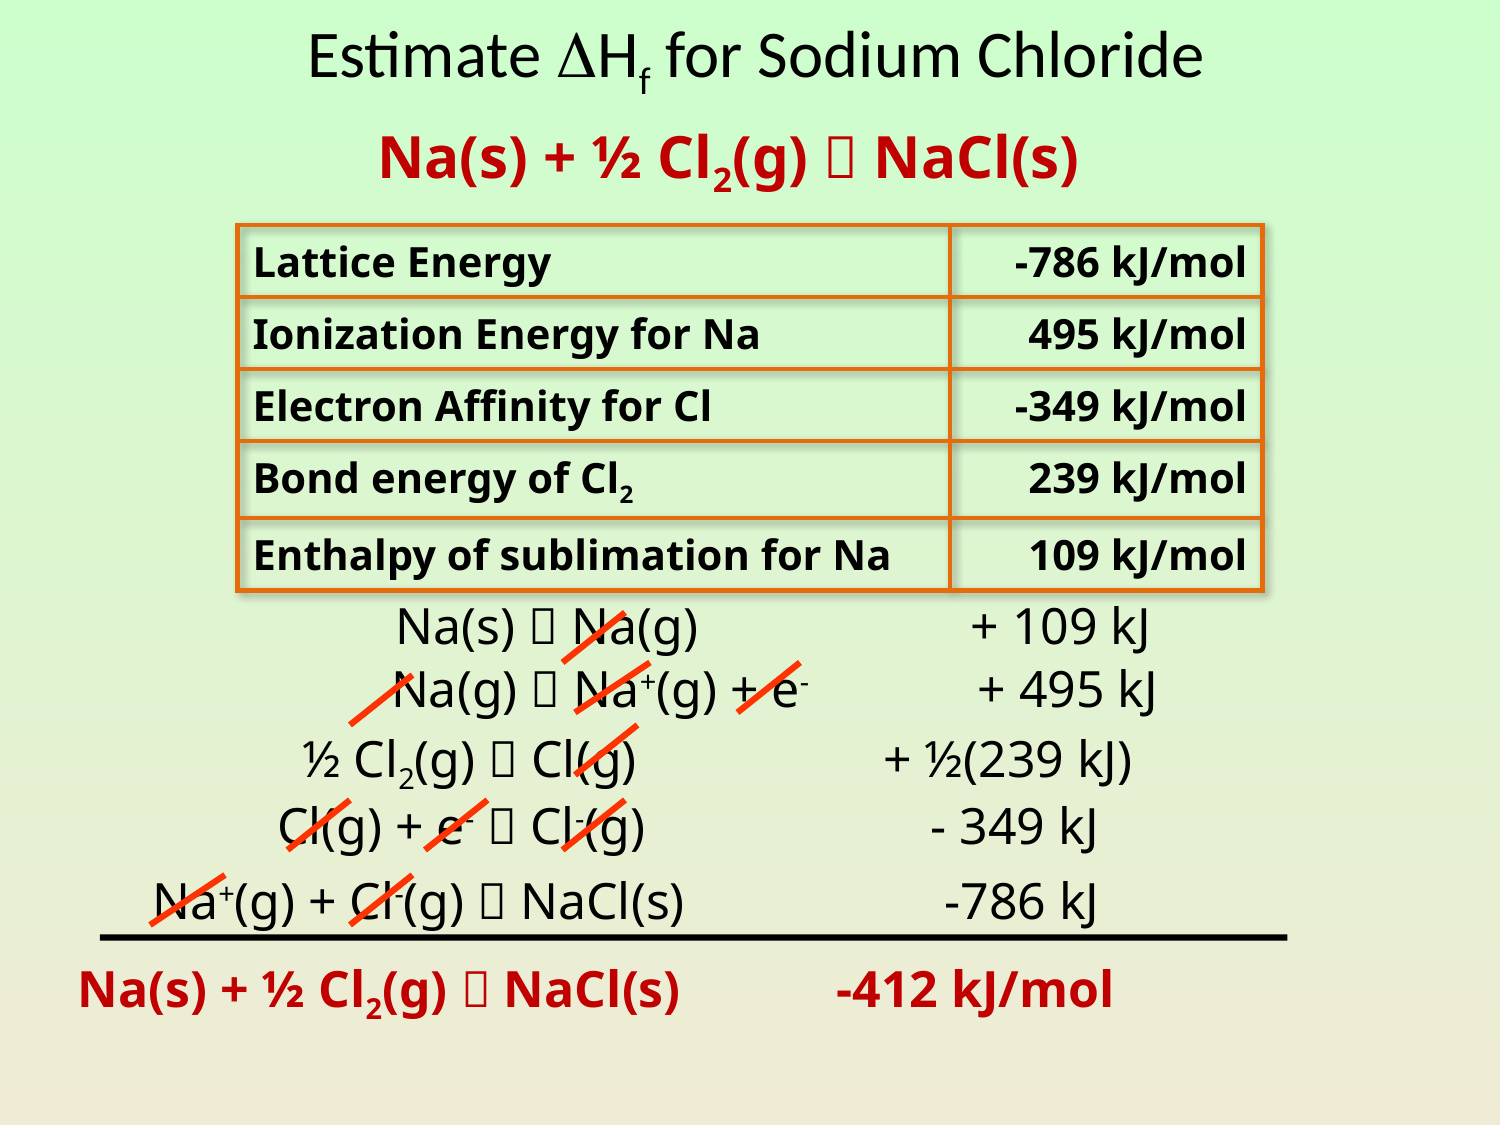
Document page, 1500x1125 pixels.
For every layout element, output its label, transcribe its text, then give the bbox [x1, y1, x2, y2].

text_box ½ Cl2(g)  Cl(g) + ½(239 kJ) [287, 720, 1236, 787]
table_cell Electron Affinity for Cl [240, 371, 948, 439]
table_cell Ionization Energy for Na [240, 299, 948, 367]
table_header -786 kJ/mol [952, 227, 1260, 295]
table_cell 109 kJ/mol [952, 520, 1260, 588]
text_box Na(s)  Na(g) + 109 kJ [380, 587, 1167, 649]
table_cell Enthalpy of sublimation for Na [240, 520, 948, 588]
table_cell 495 kJ/mol [952, 299, 1260, 367]
text_box Na+(g) + Cl-(g)  NaCl(s) -786 kJ [137, 862, 1238, 937]
table_cell Bond energy of Cl2 [240, 443, 948, 516]
text_box Cl(g) + e-  Cl-(g) - 349 kJ [262, 787, 1278, 863]
text_box Na(s) + ½ Cl2(g)  NaCl(s) [362, 112, 1163, 207]
table_header Lattice Energy [240, 227, 948, 295]
text_box Na(s) + ½ Cl2(g)  NaCl(s) -412 kJ/mol [49, 949, 1325, 1033]
table_cell -349 kJ/mol [952, 371, 1260, 439]
table_cell 239 kJ/mol [952, 443, 1260, 516]
title Estimate Hf for Sodium Chloride [125, 0, 1388, 113]
text_box Na(g)  Na+(g) + e- + 495 kJ [376, 649, 1174, 720]
